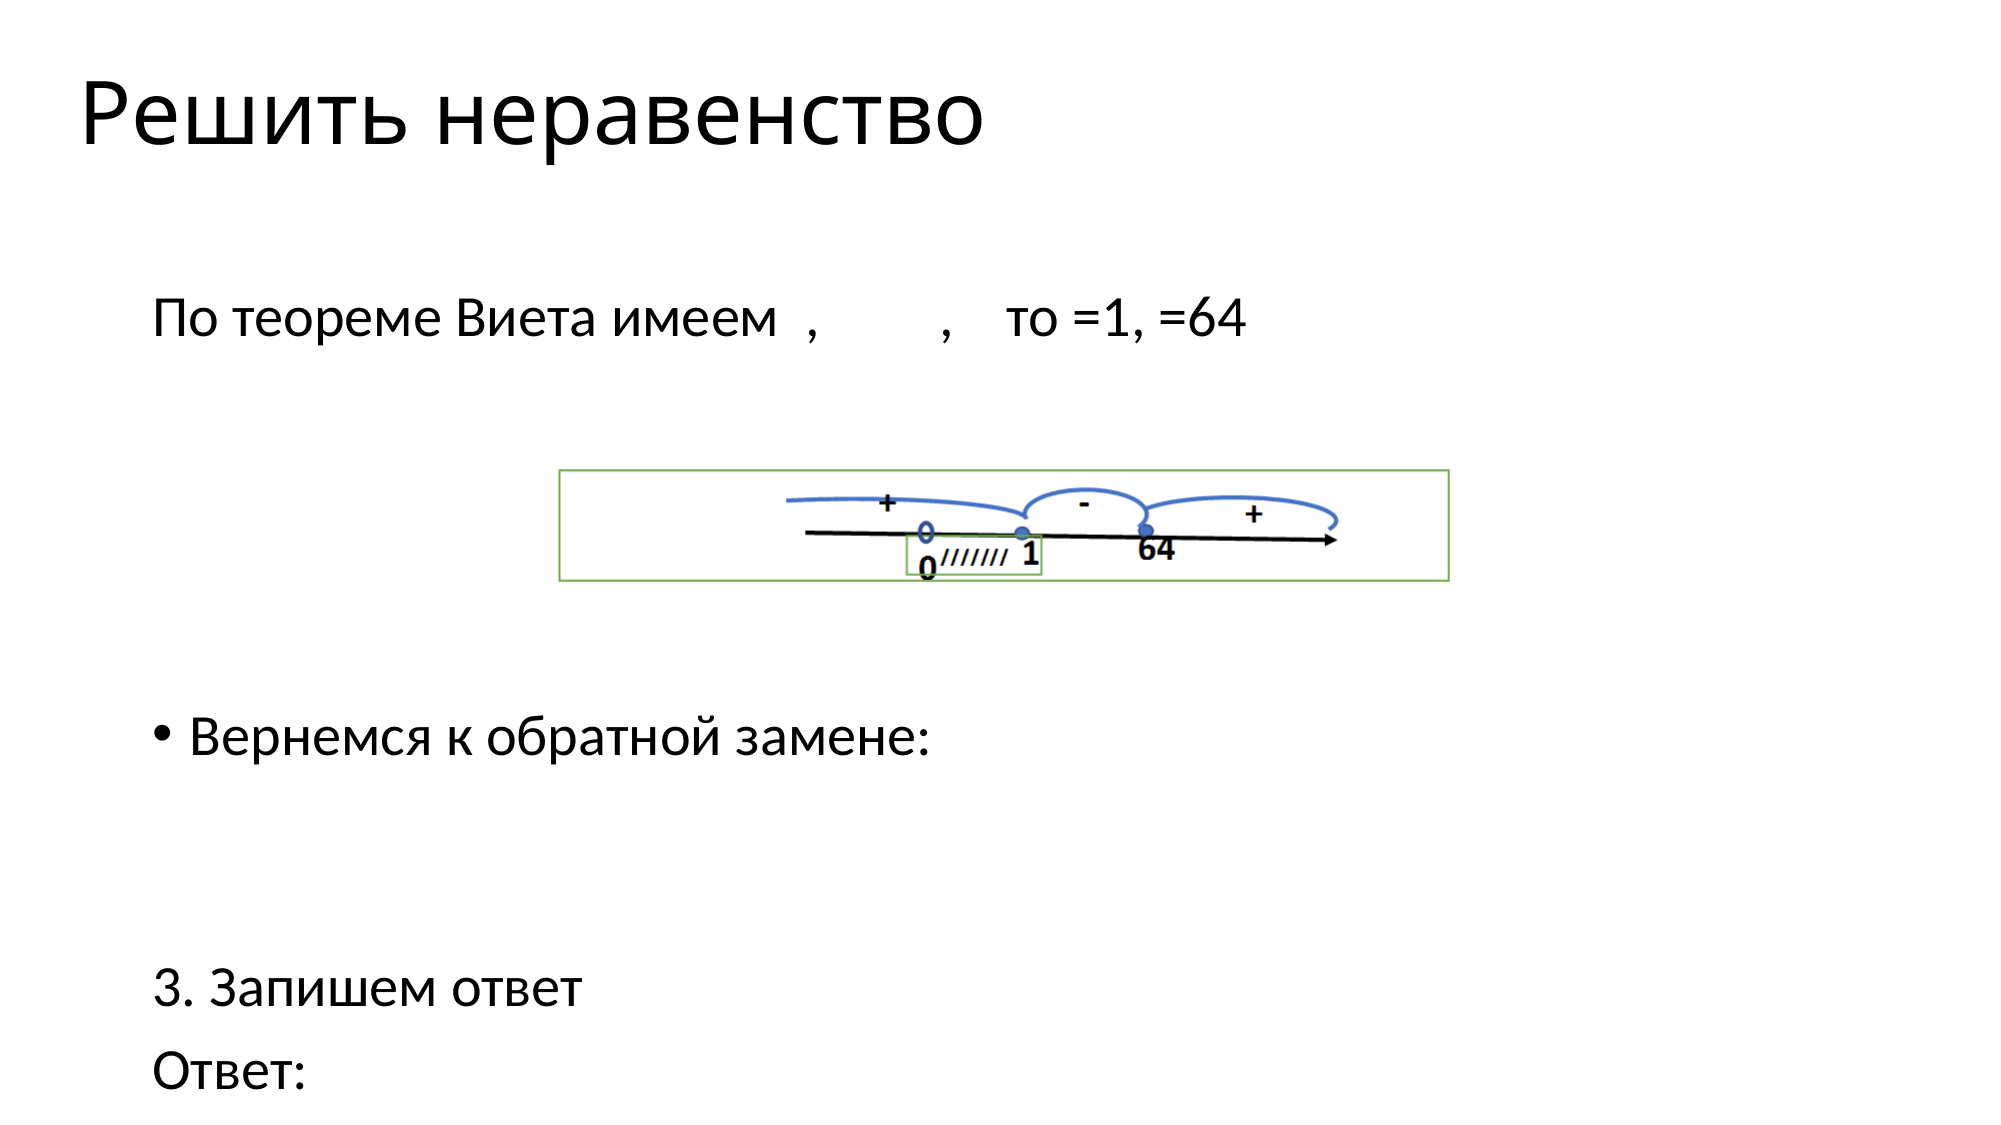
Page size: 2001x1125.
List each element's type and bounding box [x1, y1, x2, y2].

picture [543, 421, 1518, 609]
